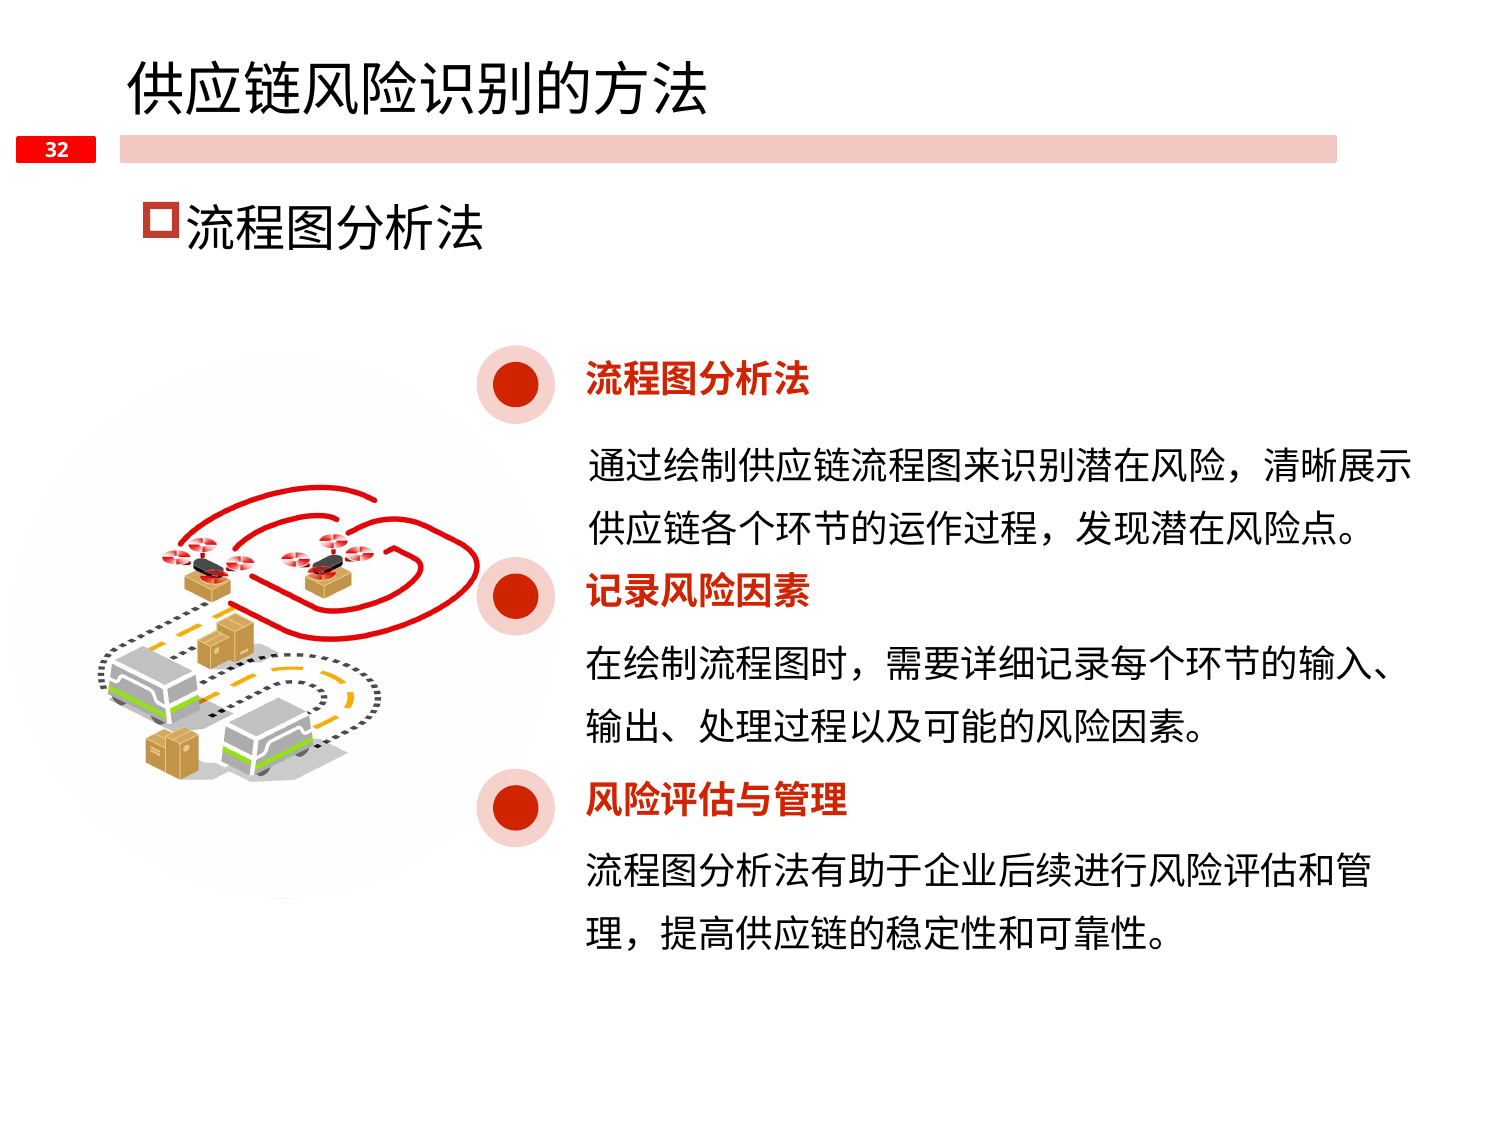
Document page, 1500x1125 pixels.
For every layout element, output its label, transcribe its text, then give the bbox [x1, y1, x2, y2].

text_box 流程图分析法 [570, 320, 1418, 415]
text_box 记录风险因素 [570, 532, 1418, 606]
text_box 通过绘制供应链流程图来识别潜在风险，清晰展示供应链各个环节的运作过程，发现潜在风险点。 [572, 408, 1421, 530]
text_box 供应链风险识别的方法 [112, 30, 863, 130]
text_box [492, 345, 539, 353]
text_box 流程图分析法 [123, 188, 1109, 283]
text_box [58, 173, 1442, 275]
text_box 在绘制流程图时，需要详细记录每个环节的输入、输出、处理过程以及可能的风险因素。 [570, 606, 1419, 728]
text_box 流程图分析法有助于企业后续进行风险评估和管理，提高供应链的稳定性和可靠性。 [570, 813, 1419, 935]
text_box 风险评估与管理 [570, 745, 1418, 813]
picture [10, 354, 556, 900]
text_box [17, 129, 97, 189]
